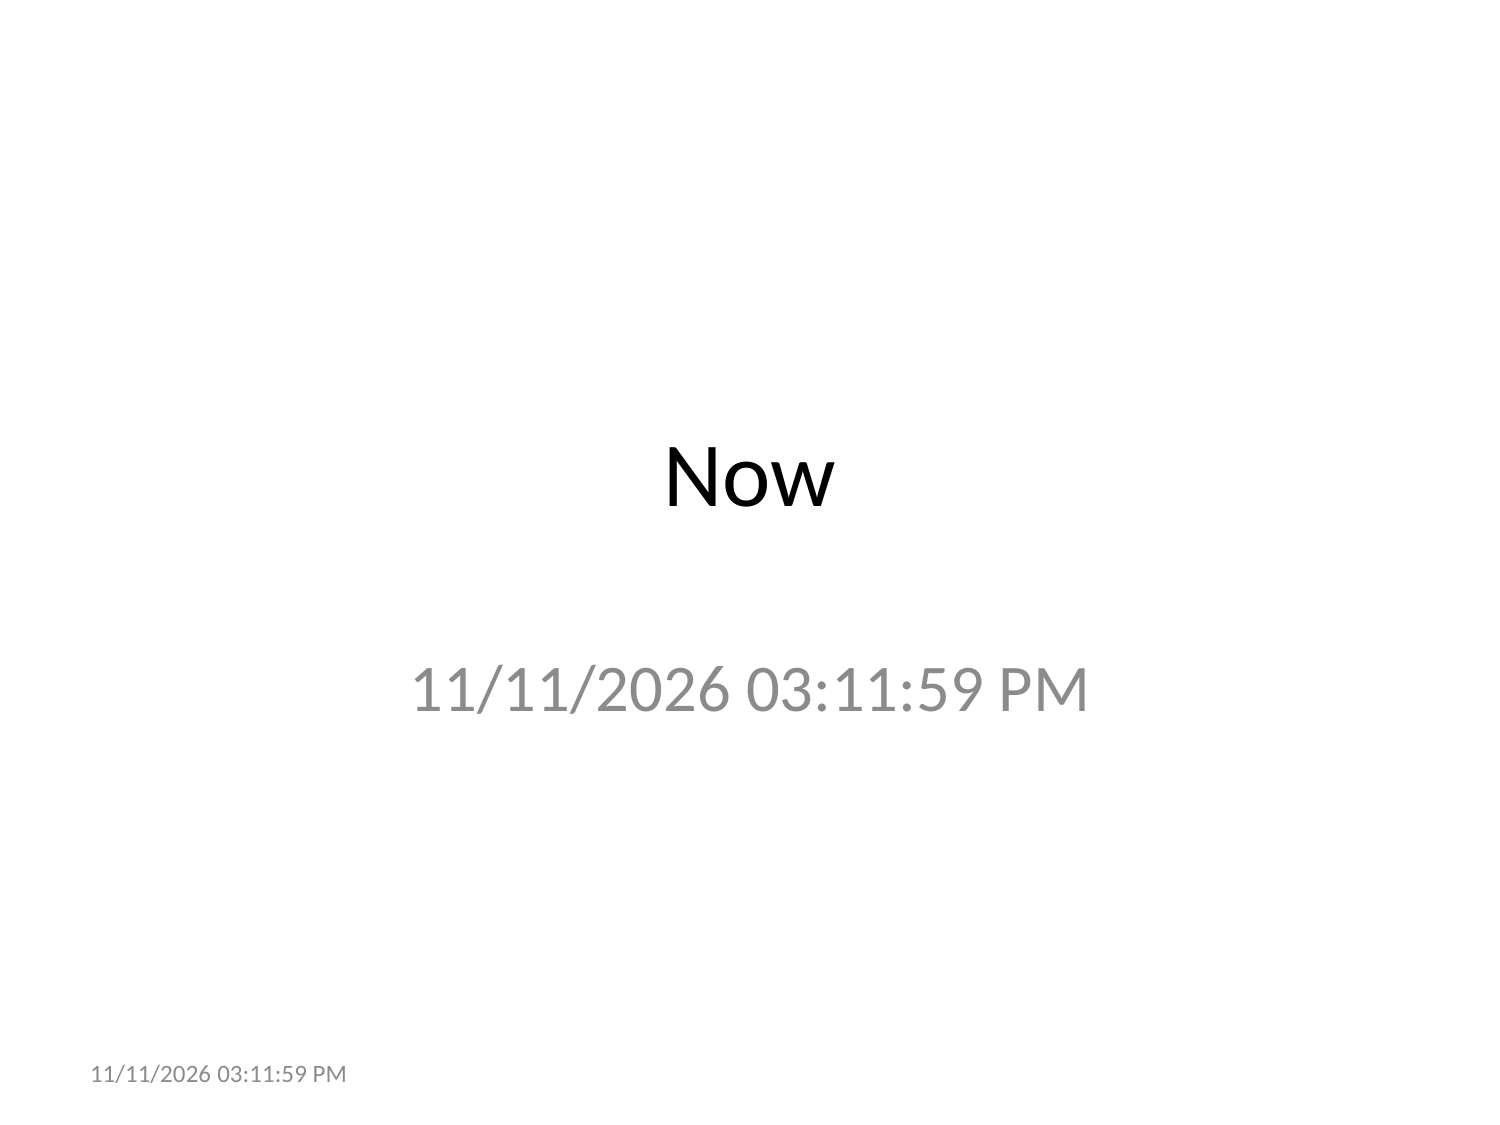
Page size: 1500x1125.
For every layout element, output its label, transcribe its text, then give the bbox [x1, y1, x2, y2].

subtitle 2011-12-19 10:20:04 AM [225, 637, 1275, 925]
title Now [112, 349, 1388, 591]
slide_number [75, 1042, 425, 1103]
